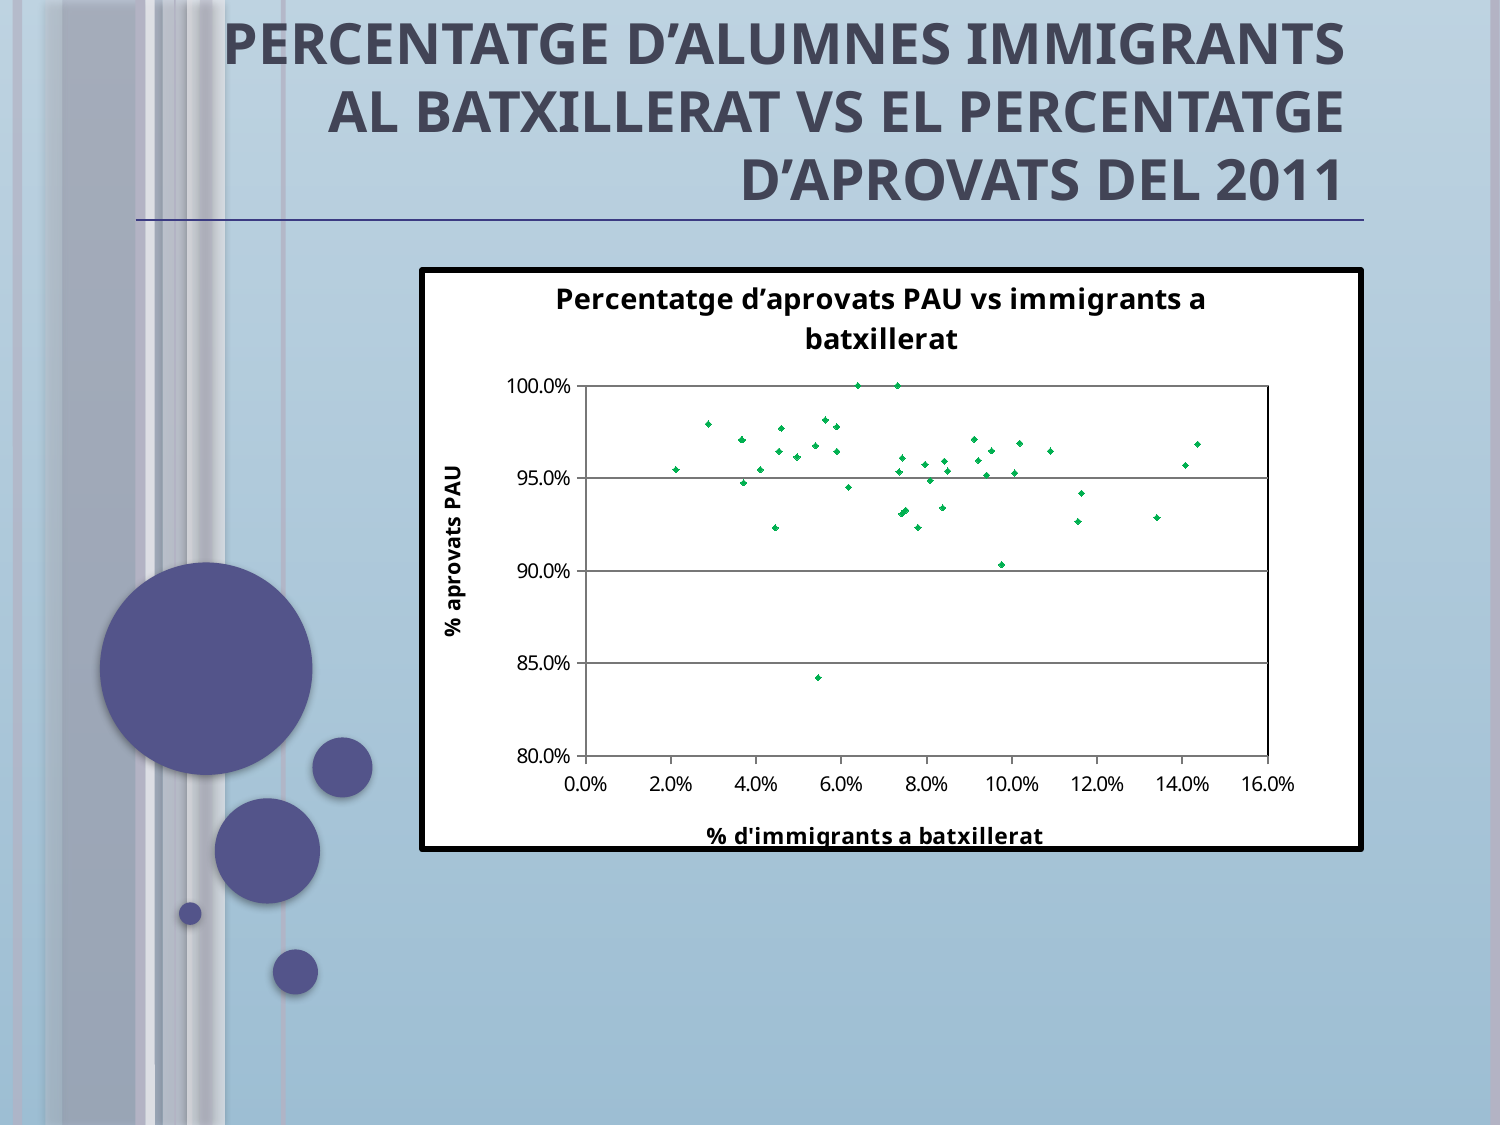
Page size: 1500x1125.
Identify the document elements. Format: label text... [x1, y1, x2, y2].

list Coeficient de Pearson: -0,1243 [139, 262, 1365, 1062]
chart [418, 266, 1365, 859]
title Percentatge d’alumnes immigrants al batxillerat vs el percentatge d’aprovats del 2011 [135, 0, 1361, 218]
